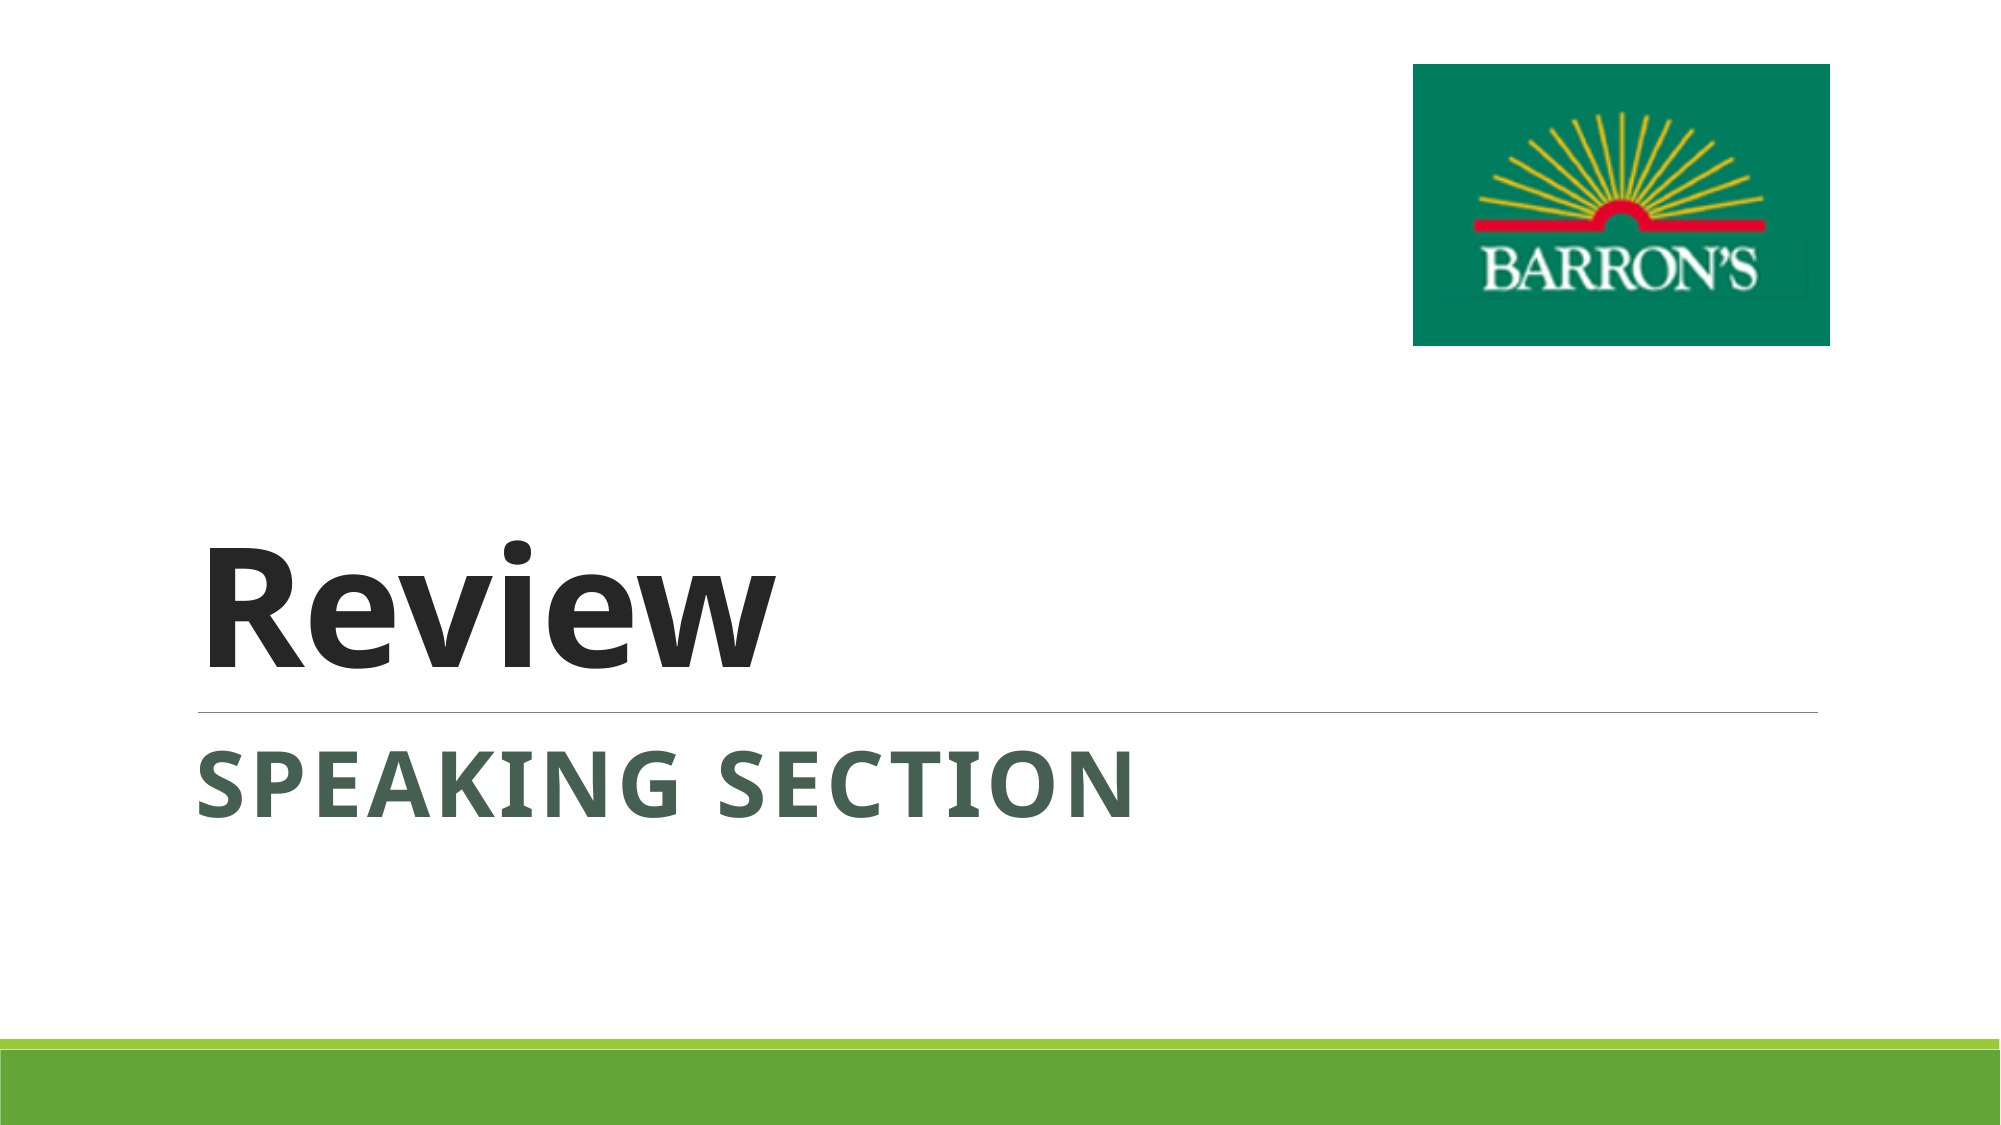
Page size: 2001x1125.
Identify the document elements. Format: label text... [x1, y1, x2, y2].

picture [1412, 63, 1831, 347]
subtitle Speaking Section [180, 730, 1831, 919]
title Review [180, 124, 1830, 710]
